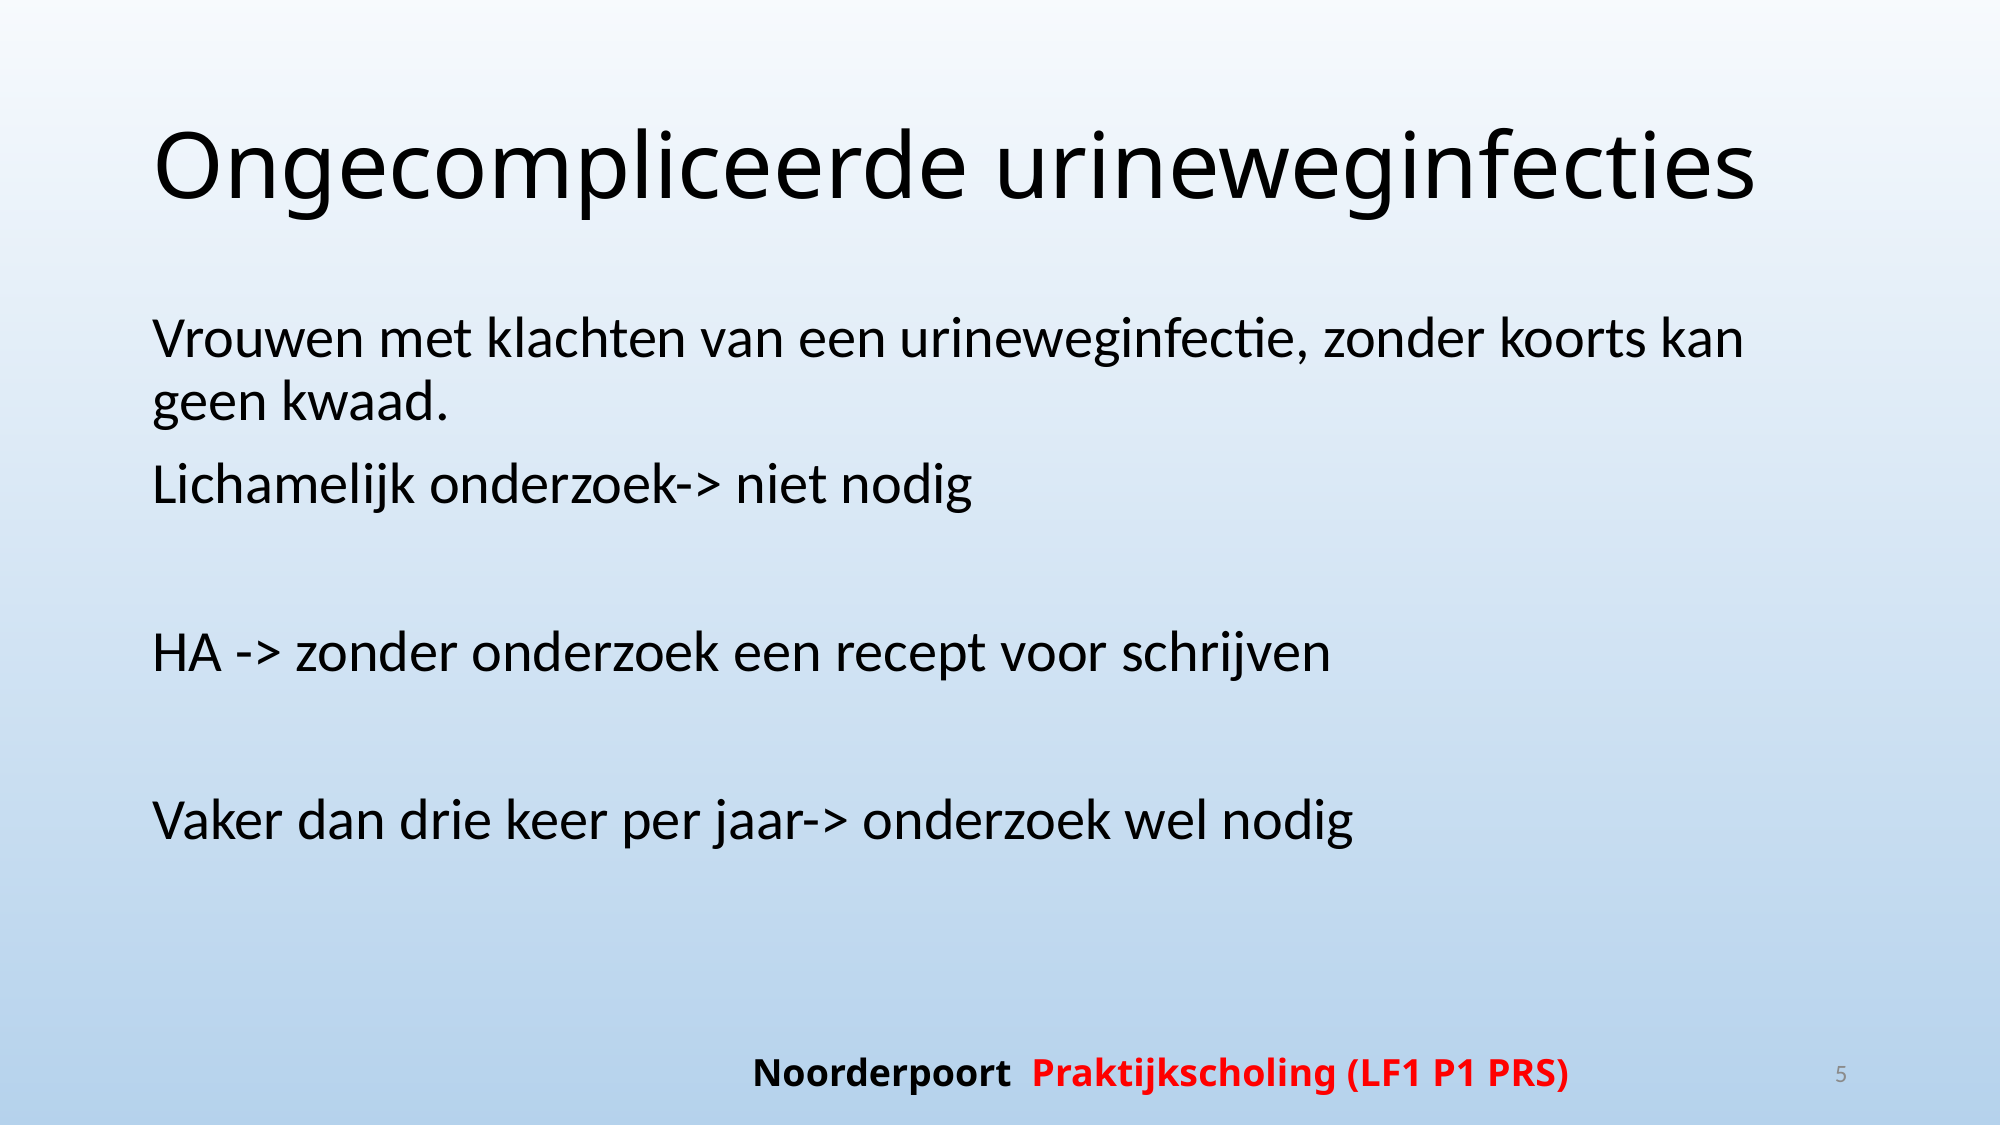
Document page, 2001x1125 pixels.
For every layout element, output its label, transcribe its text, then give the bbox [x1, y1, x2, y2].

slide_number 5 [1412, 1042, 1863, 1103]
text_box Noorderpoort Praktijkscholing (LF1 P1 PRS) [737, 1041, 1624, 1102]
list Vrouwen met klachten van een urineweginfectie, zonder koorts kan geen kwaad. Lichamelijk onderzoek-> niet nodig HA -> zonder onderzoek een recept voor schrijven Vaker dan drie keer per jaar-> onderzoek wel nodig [137, 299, 1863, 1014]
title Ongecompliceerde urineweginfecties [137, 59, 1863, 278]
